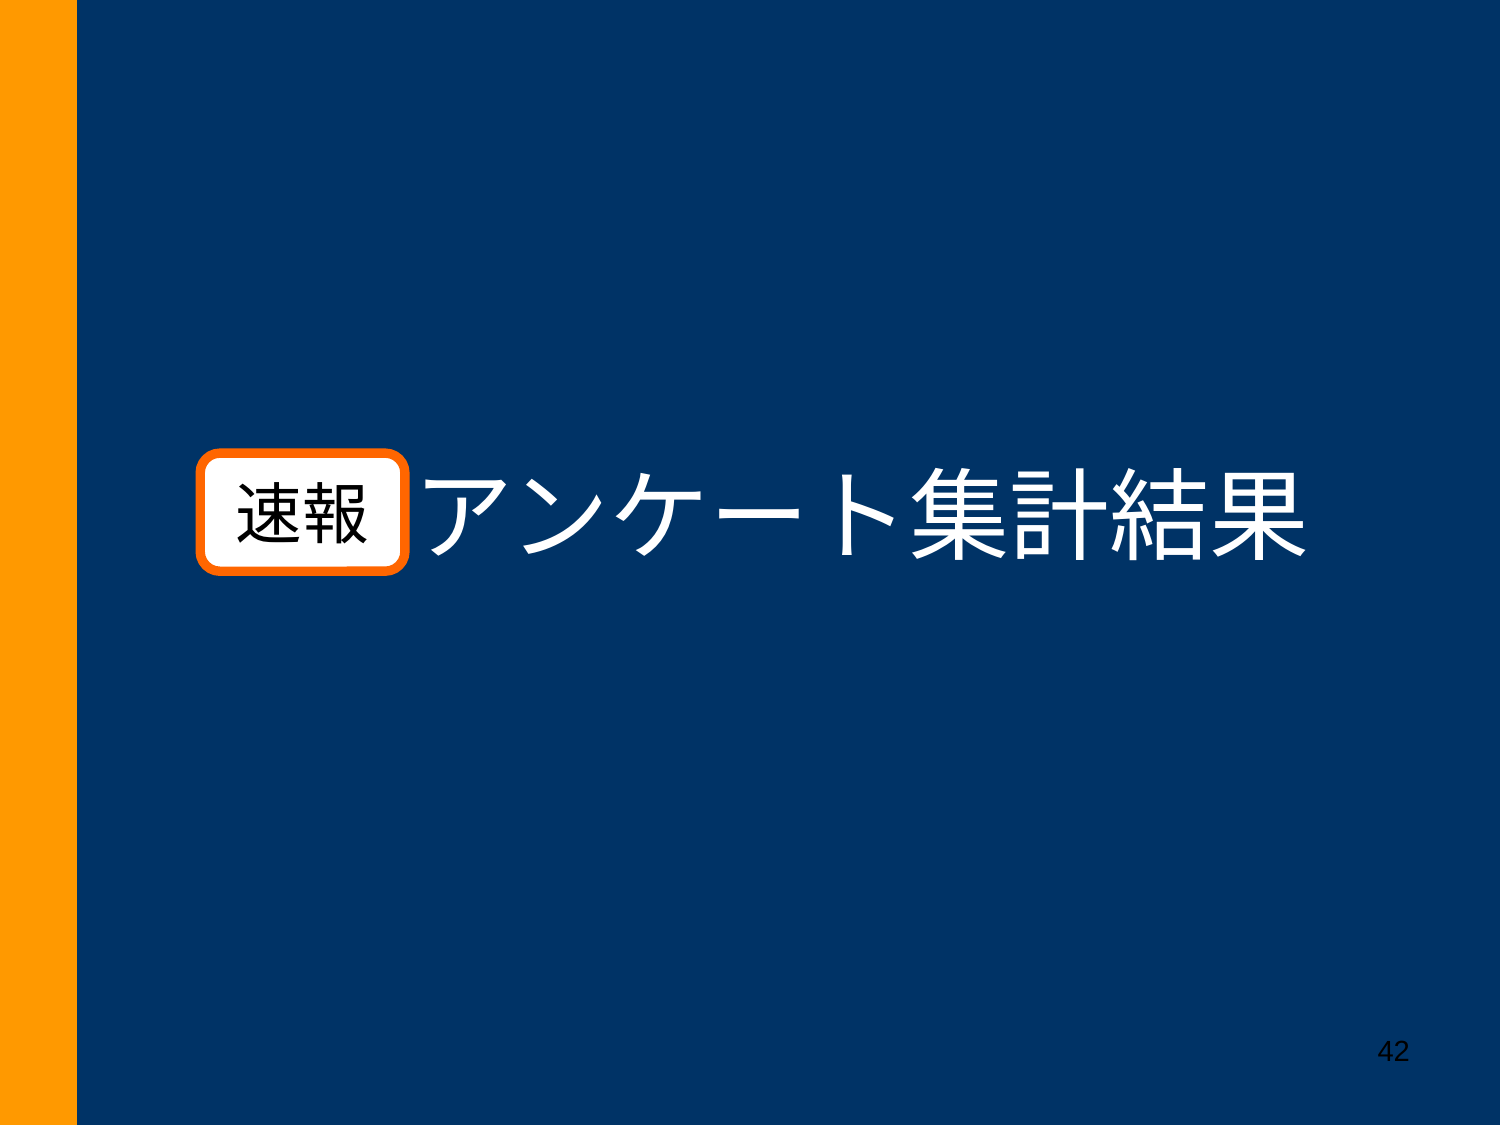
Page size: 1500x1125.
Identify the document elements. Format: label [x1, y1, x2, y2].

text_box [0, 0, 1500, 1125]
